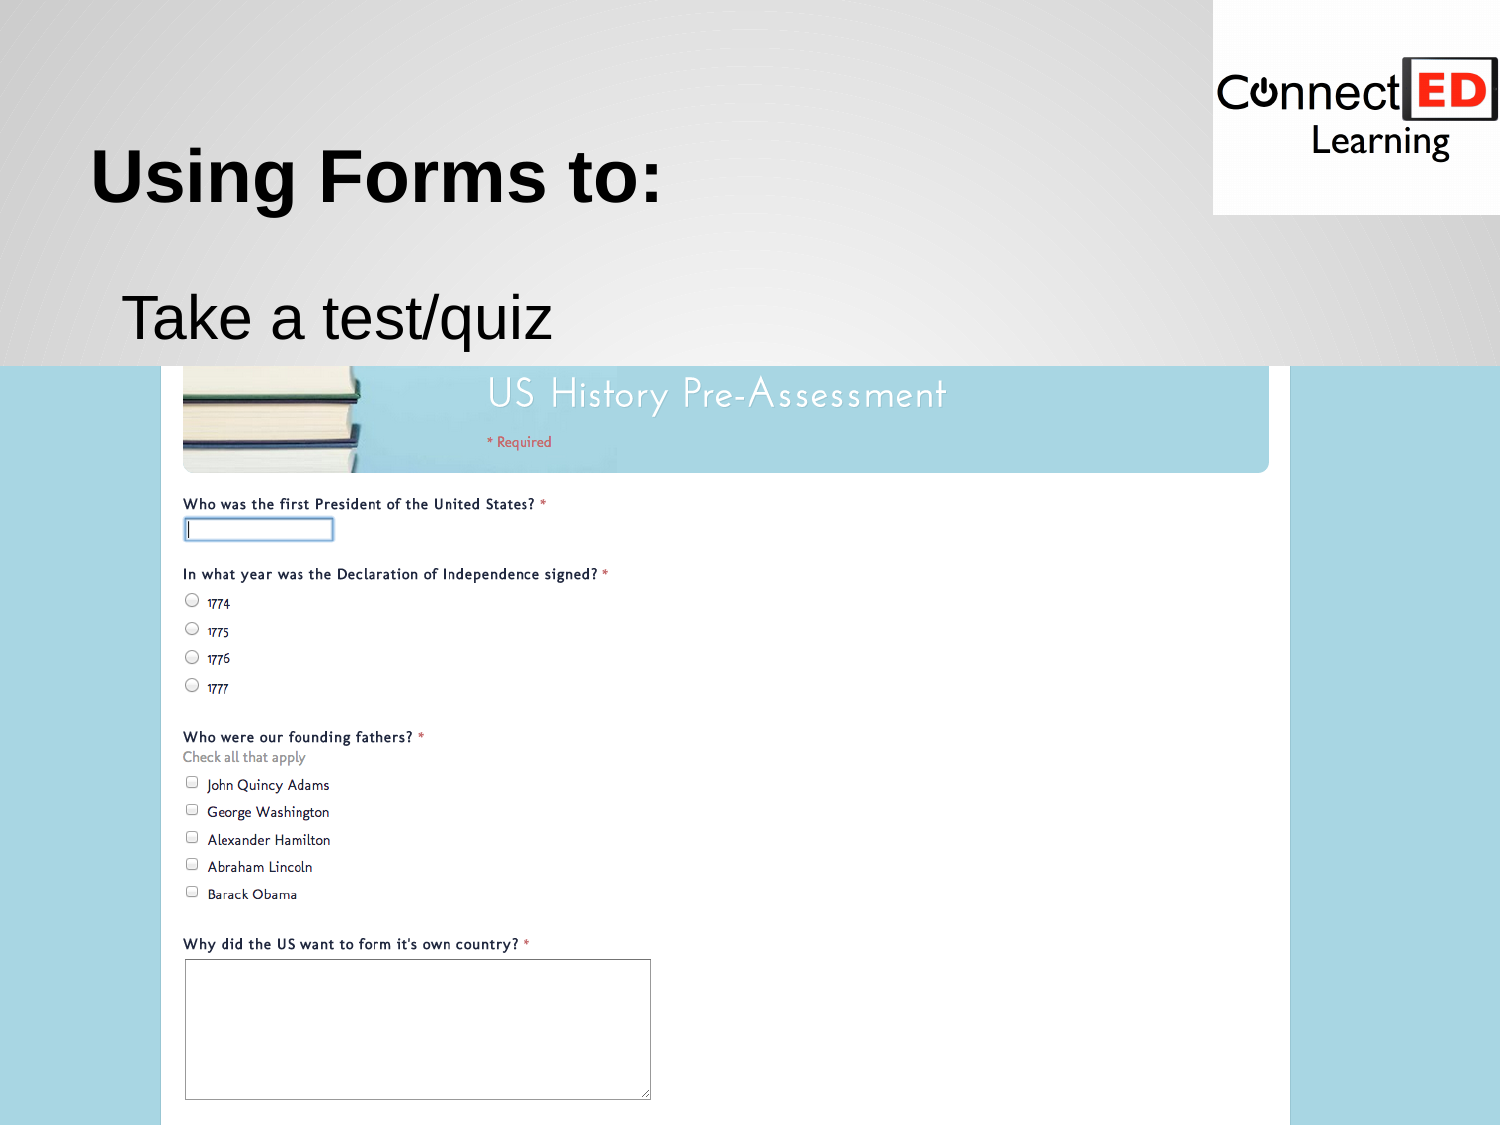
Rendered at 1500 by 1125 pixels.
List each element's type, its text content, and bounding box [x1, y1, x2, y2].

list Take a test/quiz [75, 262, 1425, 365]
picture [1213, 0, 1500, 215]
title Using Forms to: [75, 45, 1425, 233]
picture [0, 366, 1500, 1125]
